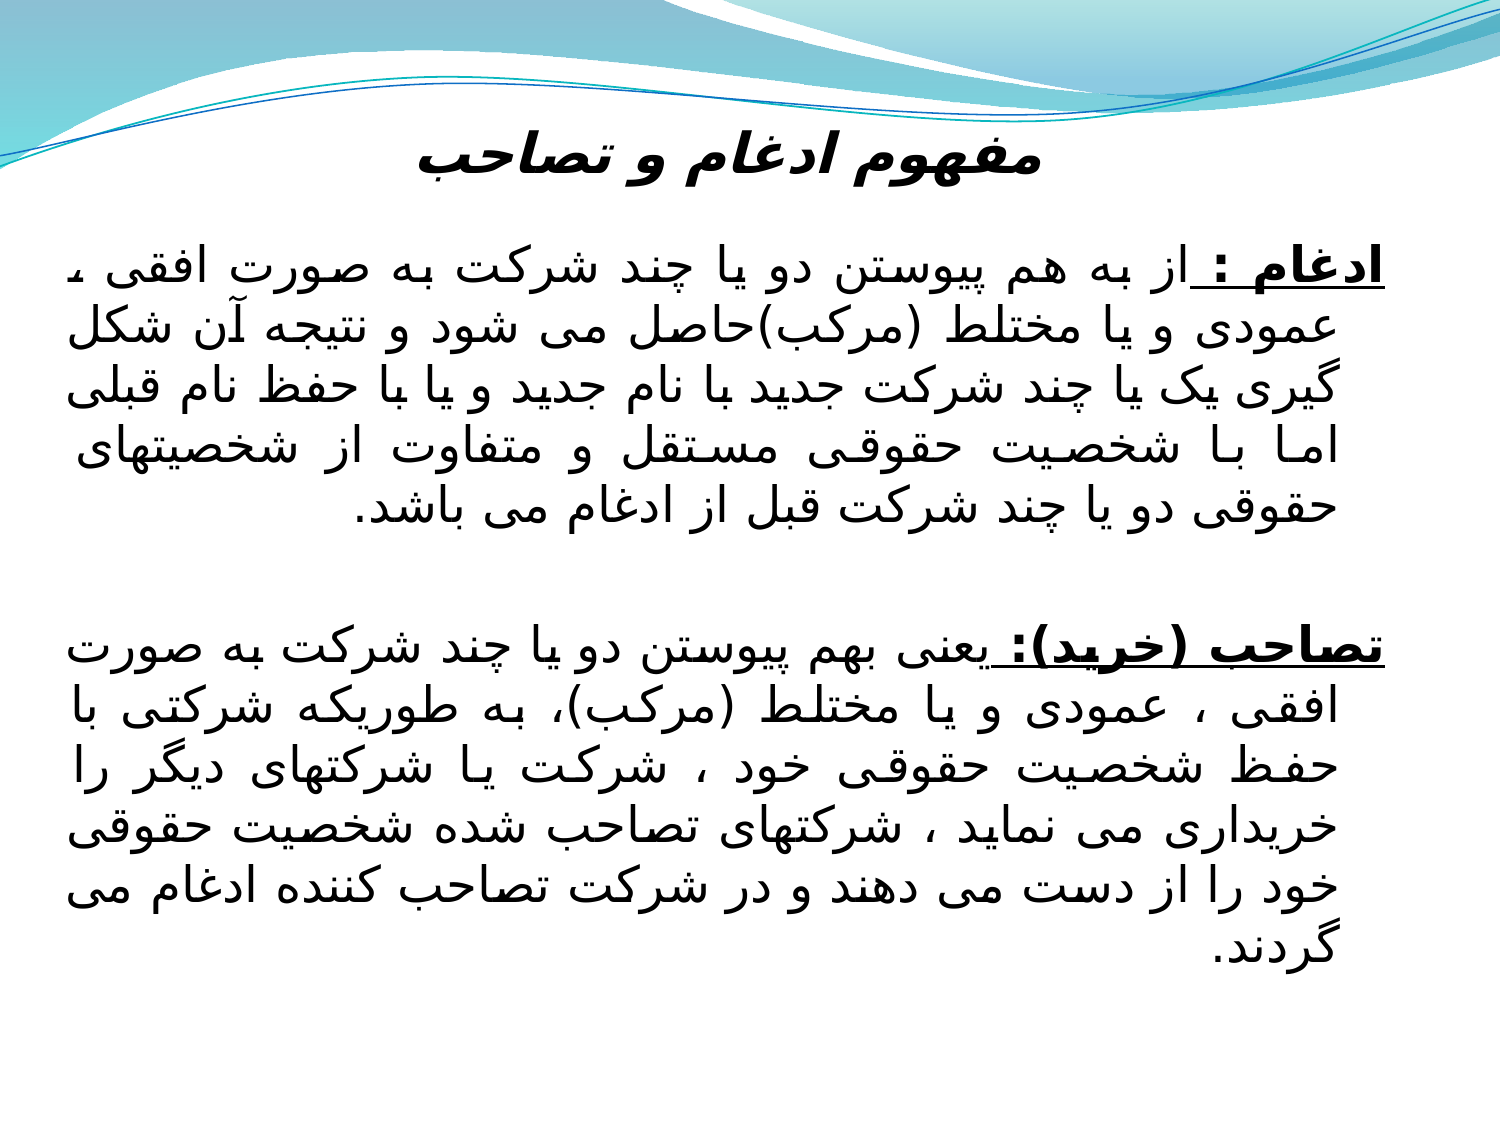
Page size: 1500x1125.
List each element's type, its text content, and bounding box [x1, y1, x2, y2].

title مفهوم ادغام و تصاحب [24, 75, 1413, 185]
list ادغام : از به هم پیوستن دو یا چند شرکت به صورت افقی ، عمودی و یا مختلط (مرکب)حاصل می شود و نتیجه آن شکل گیری یک یا چند شرکت جدید با نام جدید و یا با حفظ نام قبلی اما با شخصیت حقوقی مستقل و متفاوت از شخصیتهای حقوقی دو یا چند شرکت قبل از ادغام می باشد. تصاحب (خرید): یعنی بهم پیوستن دو یا چند شرکت به صورت افقی ، عمودی و یا مختلط (مرکب)، به طوریکه شرکتی با حفظ شخصیت حقوقی خود ، شرکت یا شرکتهای دیگر را خریداری می نماید ، شرکتهای تصاحب شده شخصیت حقوقی خود را از دست می دهند و در شرکت تصاحب کننده ادغام می گردند. [50, 224, 1400, 1075]
